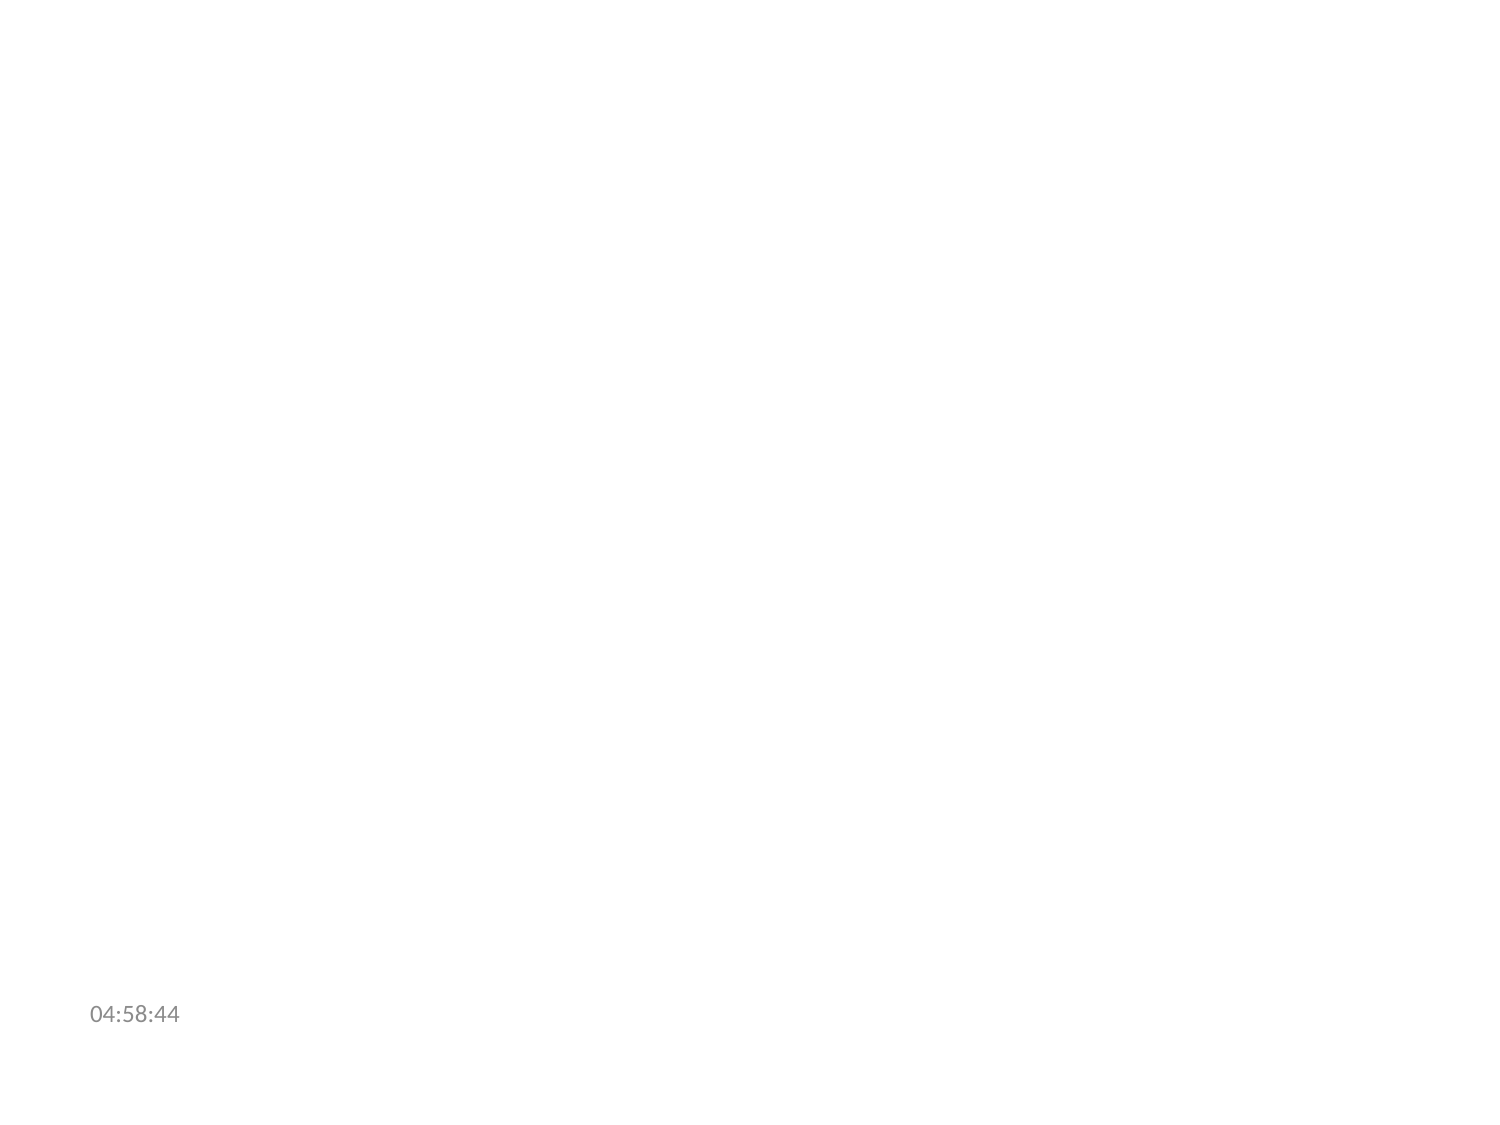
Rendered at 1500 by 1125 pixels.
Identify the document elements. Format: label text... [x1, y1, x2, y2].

text_box 15:35:09 [75, 982, 425, 1043]
